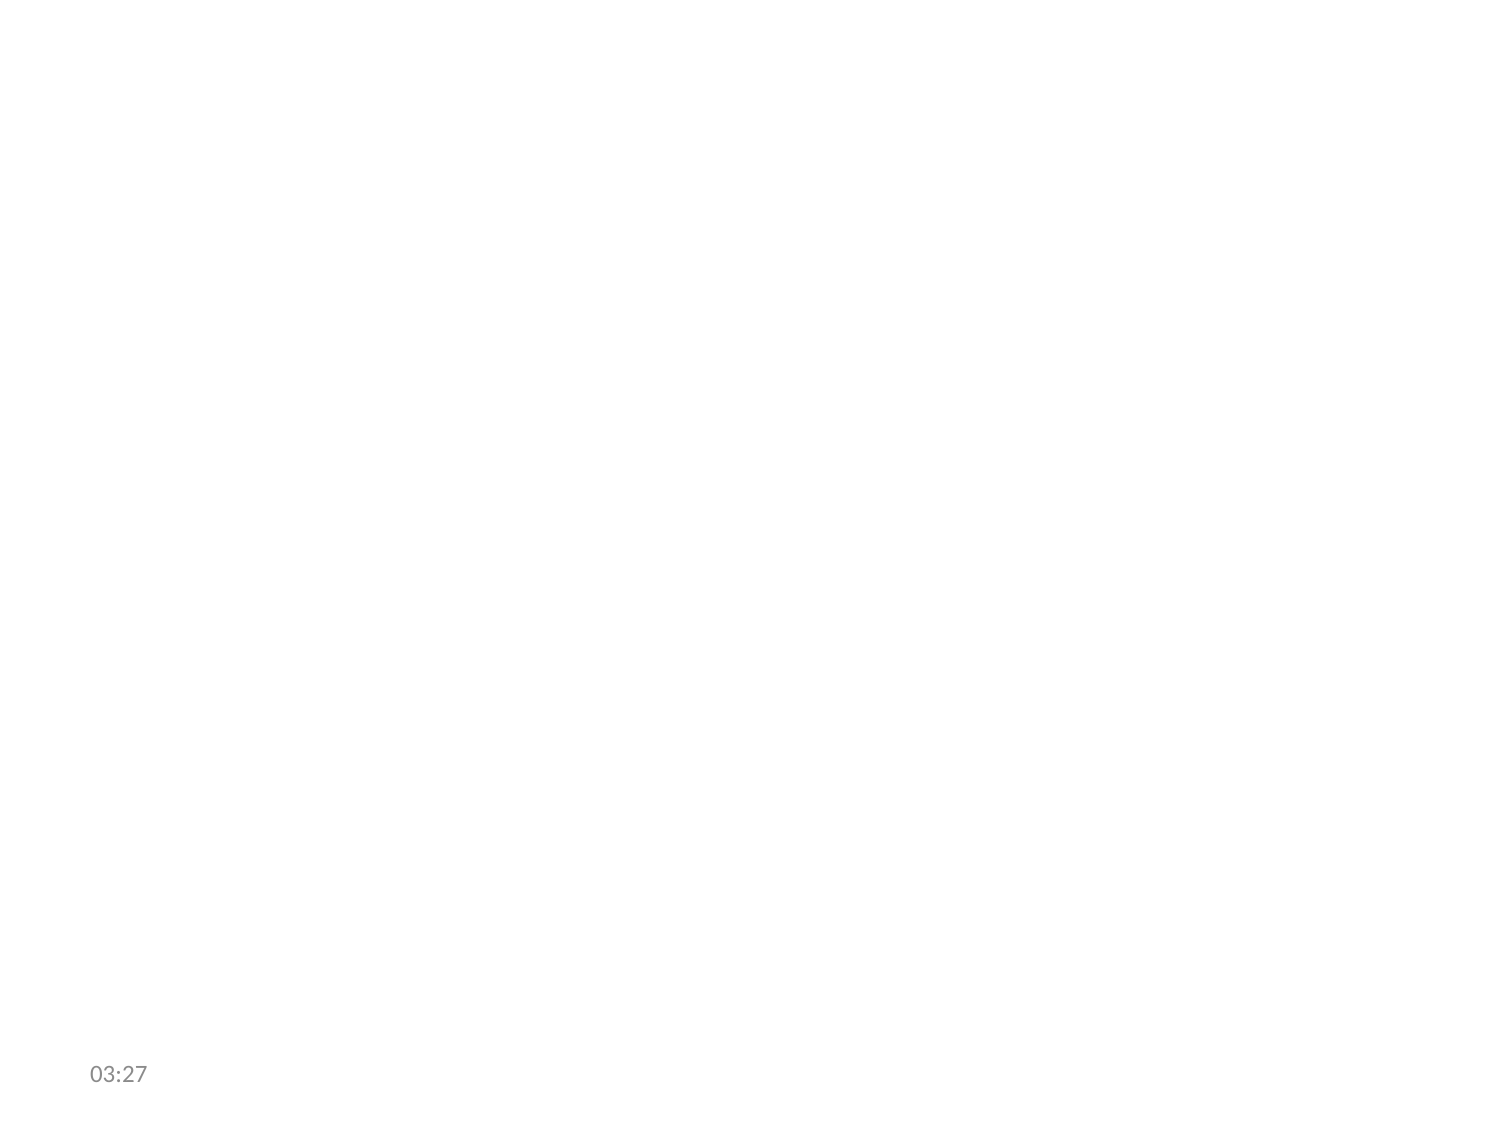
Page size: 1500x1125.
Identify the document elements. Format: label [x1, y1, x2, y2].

slide_number [75, 1042, 425, 1103]
